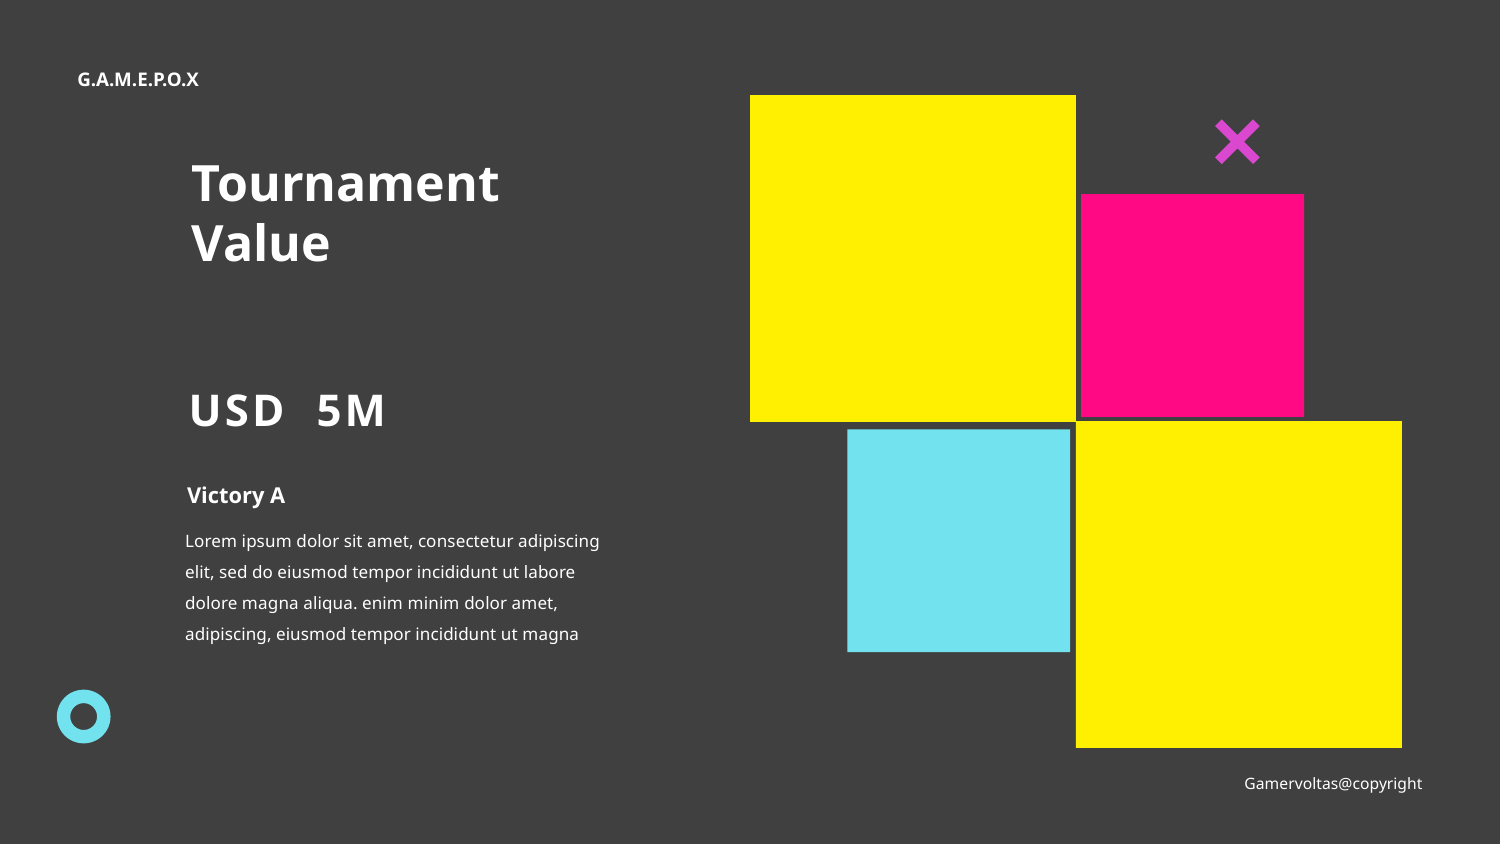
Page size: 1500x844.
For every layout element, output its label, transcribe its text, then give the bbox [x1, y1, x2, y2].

text_box Victory A [187, 481, 419, 508]
text_box Lorem ipsum dolor sit amet, consectetur adipiscing elit, sed do eiusmod tempor incididunt ut labore dolore magna aliqua. enim minim dolor amet, adipiscing, eiusmod tempor incididunt ut magna [185, 520, 632, 644]
text_box [55, 688, 112, 745]
text_box Gamervoltas@copyright [1181, 766, 1438, 800]
text_box [846, 428, 1071, 653]
picture [749, 95, 1402, 748]
text_box [1213, 117, 1262, 166]
text_box G.A.M.E.P.O.X [62, 60, 229, 98]
text_box Tournament Value [177, 144, 555, 280]
text_box [1081, 194, 1305, 417]
text_box USD 5M [173, 375, 531, 443]
